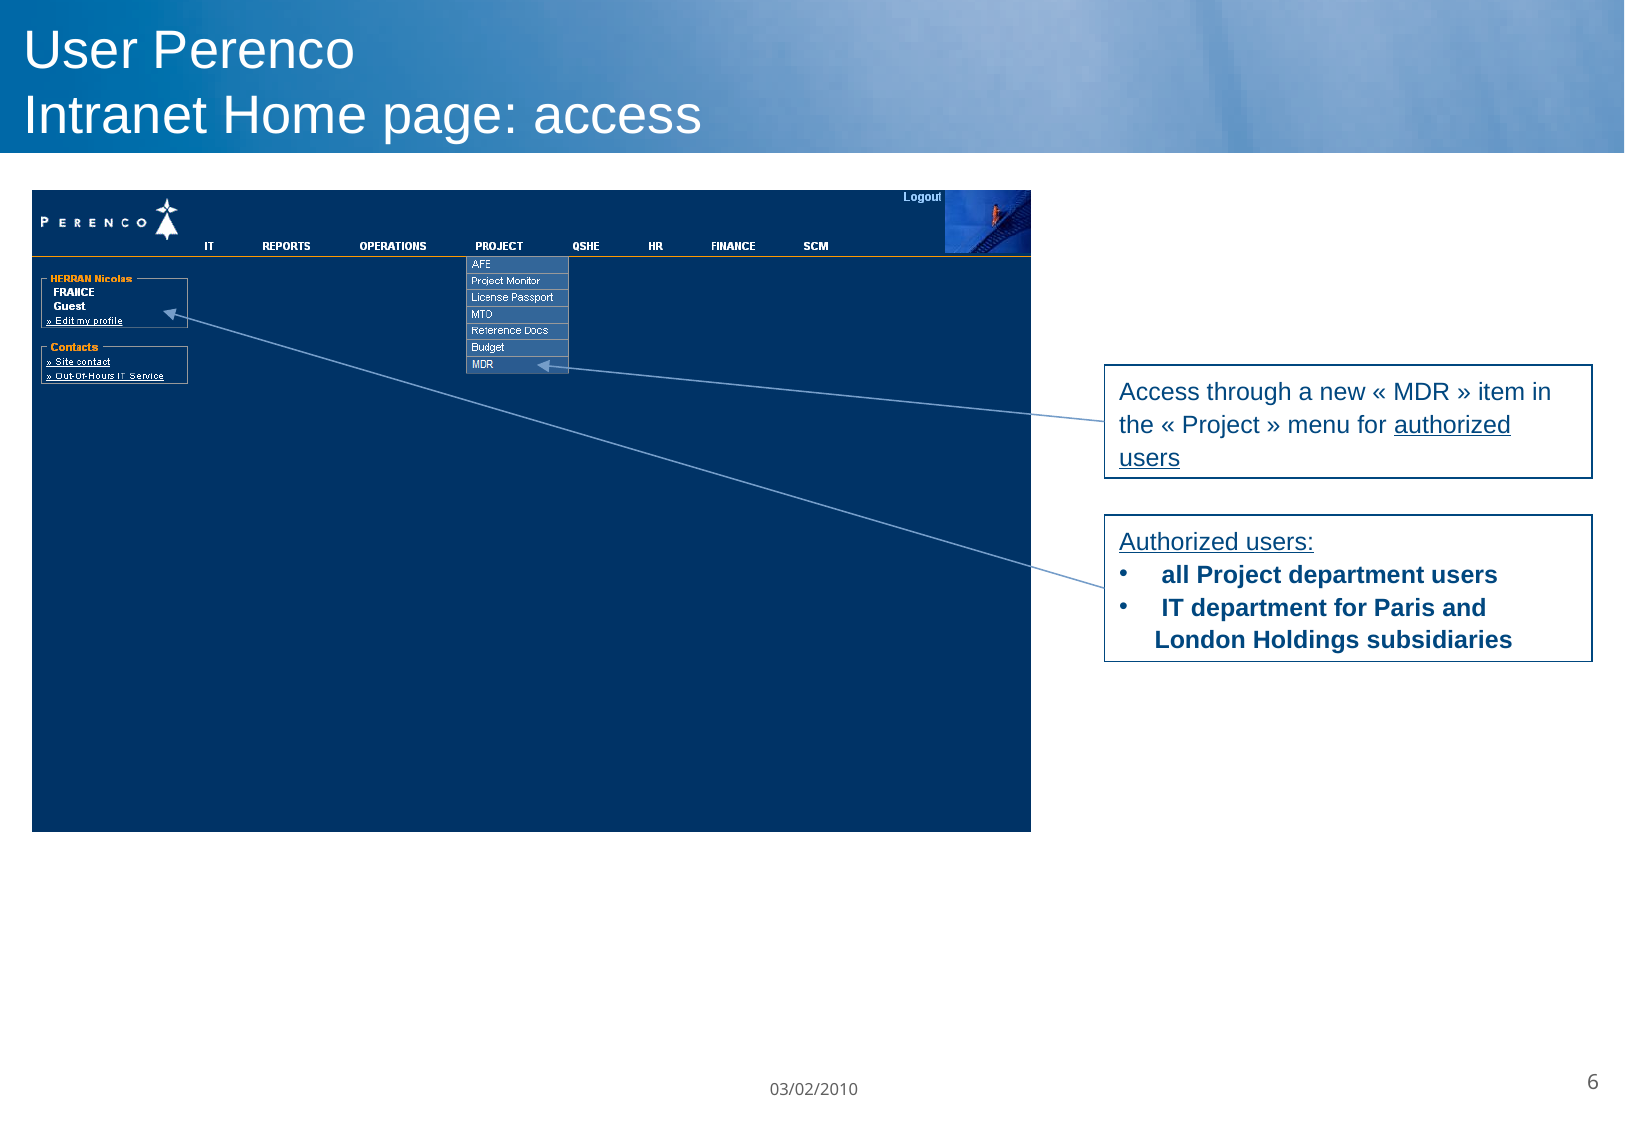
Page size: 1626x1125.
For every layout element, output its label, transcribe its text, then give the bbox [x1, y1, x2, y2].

title User Perenco Intranet Home page: access [0, 0, 1625, 153]
text_box Access through a new « MDR » item in the « Project » menu for authorized users [1110, 364, 1593, 479]
slide_number 6 [13, 1060, 1615, 1104]
text_box Authorized users: all Project department users IT department for Paris and London Holdings subsidiaries [1104, 515, 1593, 662]
picture [32, 190, 1031, 832]
footer 03/02/2010 [14, 1070, 1615, 1104]
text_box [162, 310, 1105, 590]
